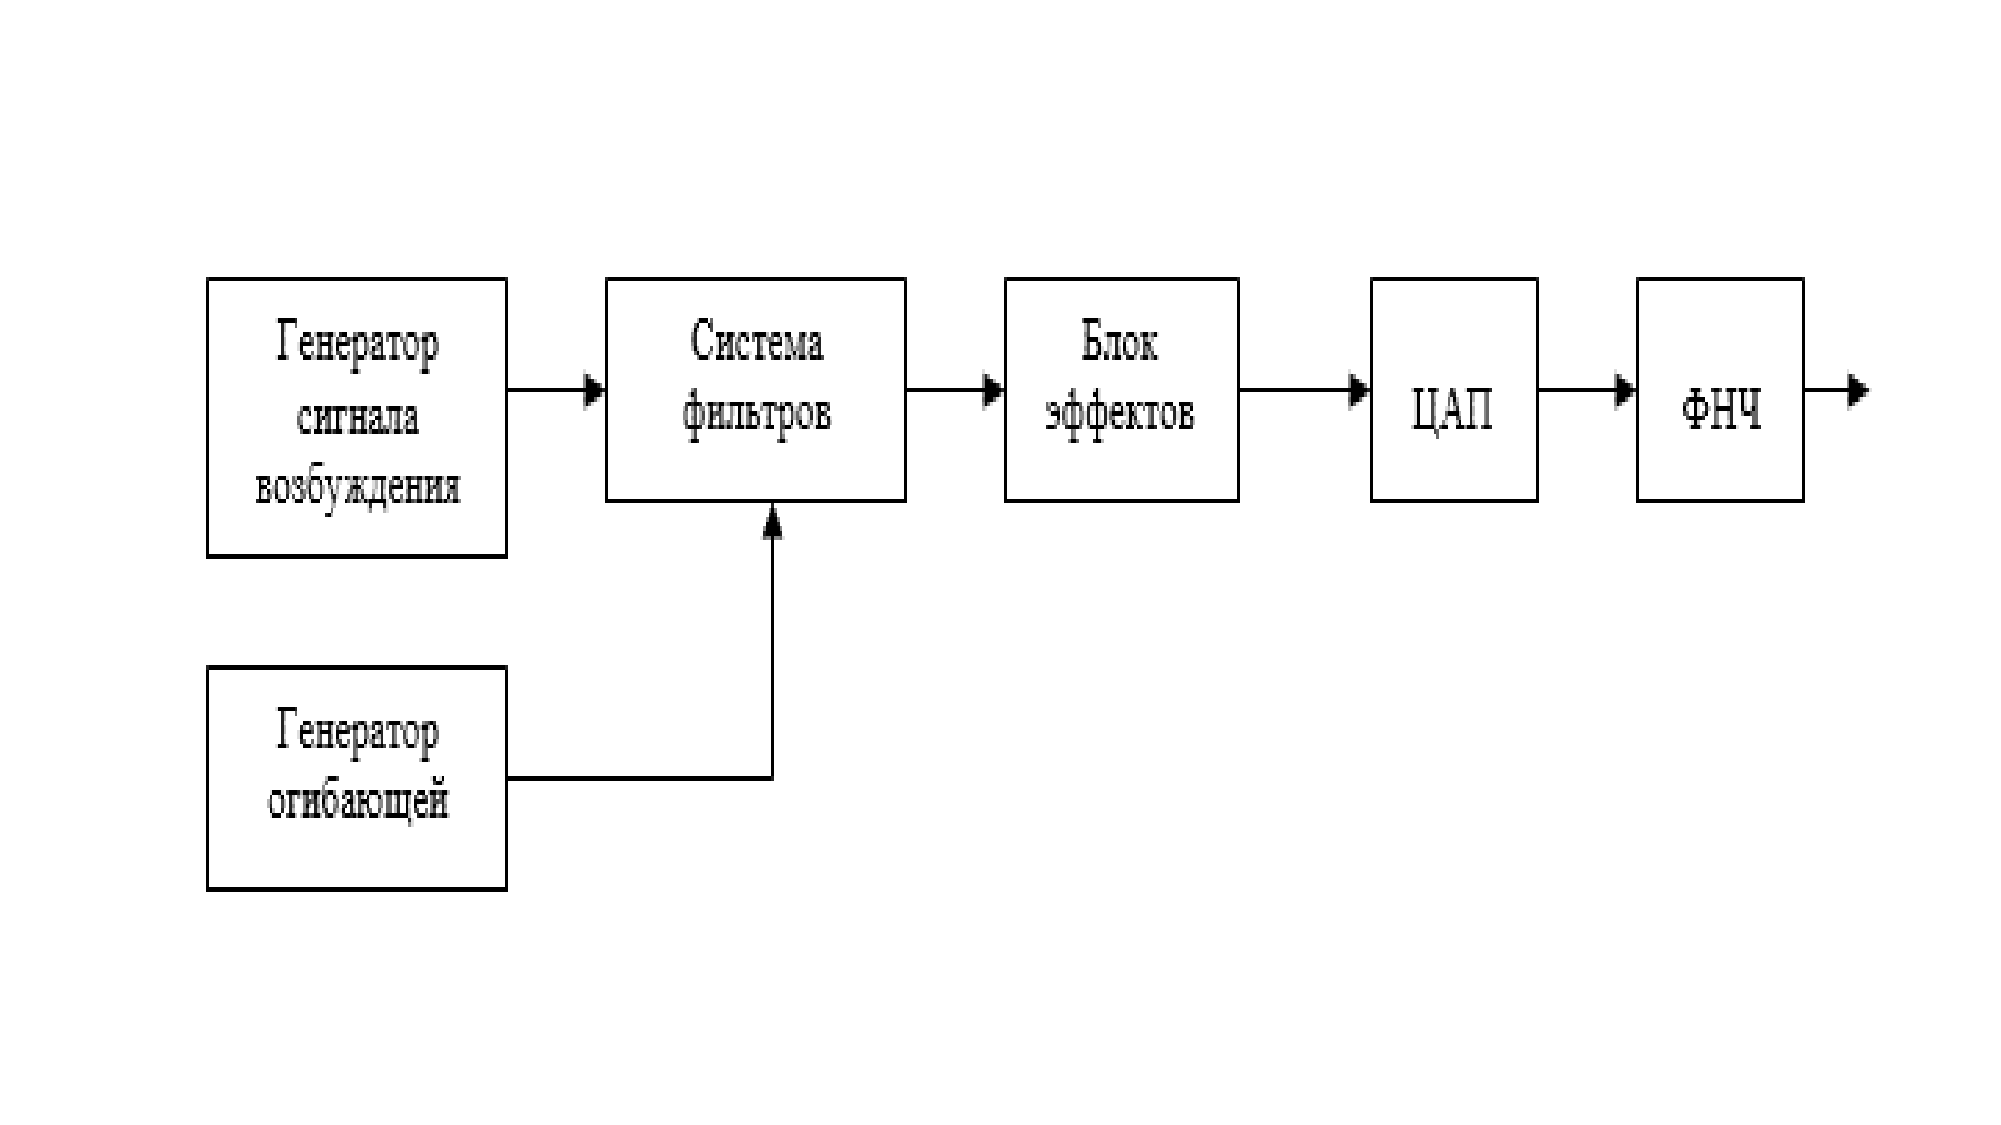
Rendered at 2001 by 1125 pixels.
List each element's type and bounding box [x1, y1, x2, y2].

picture [79, 134, 1933, 980]
